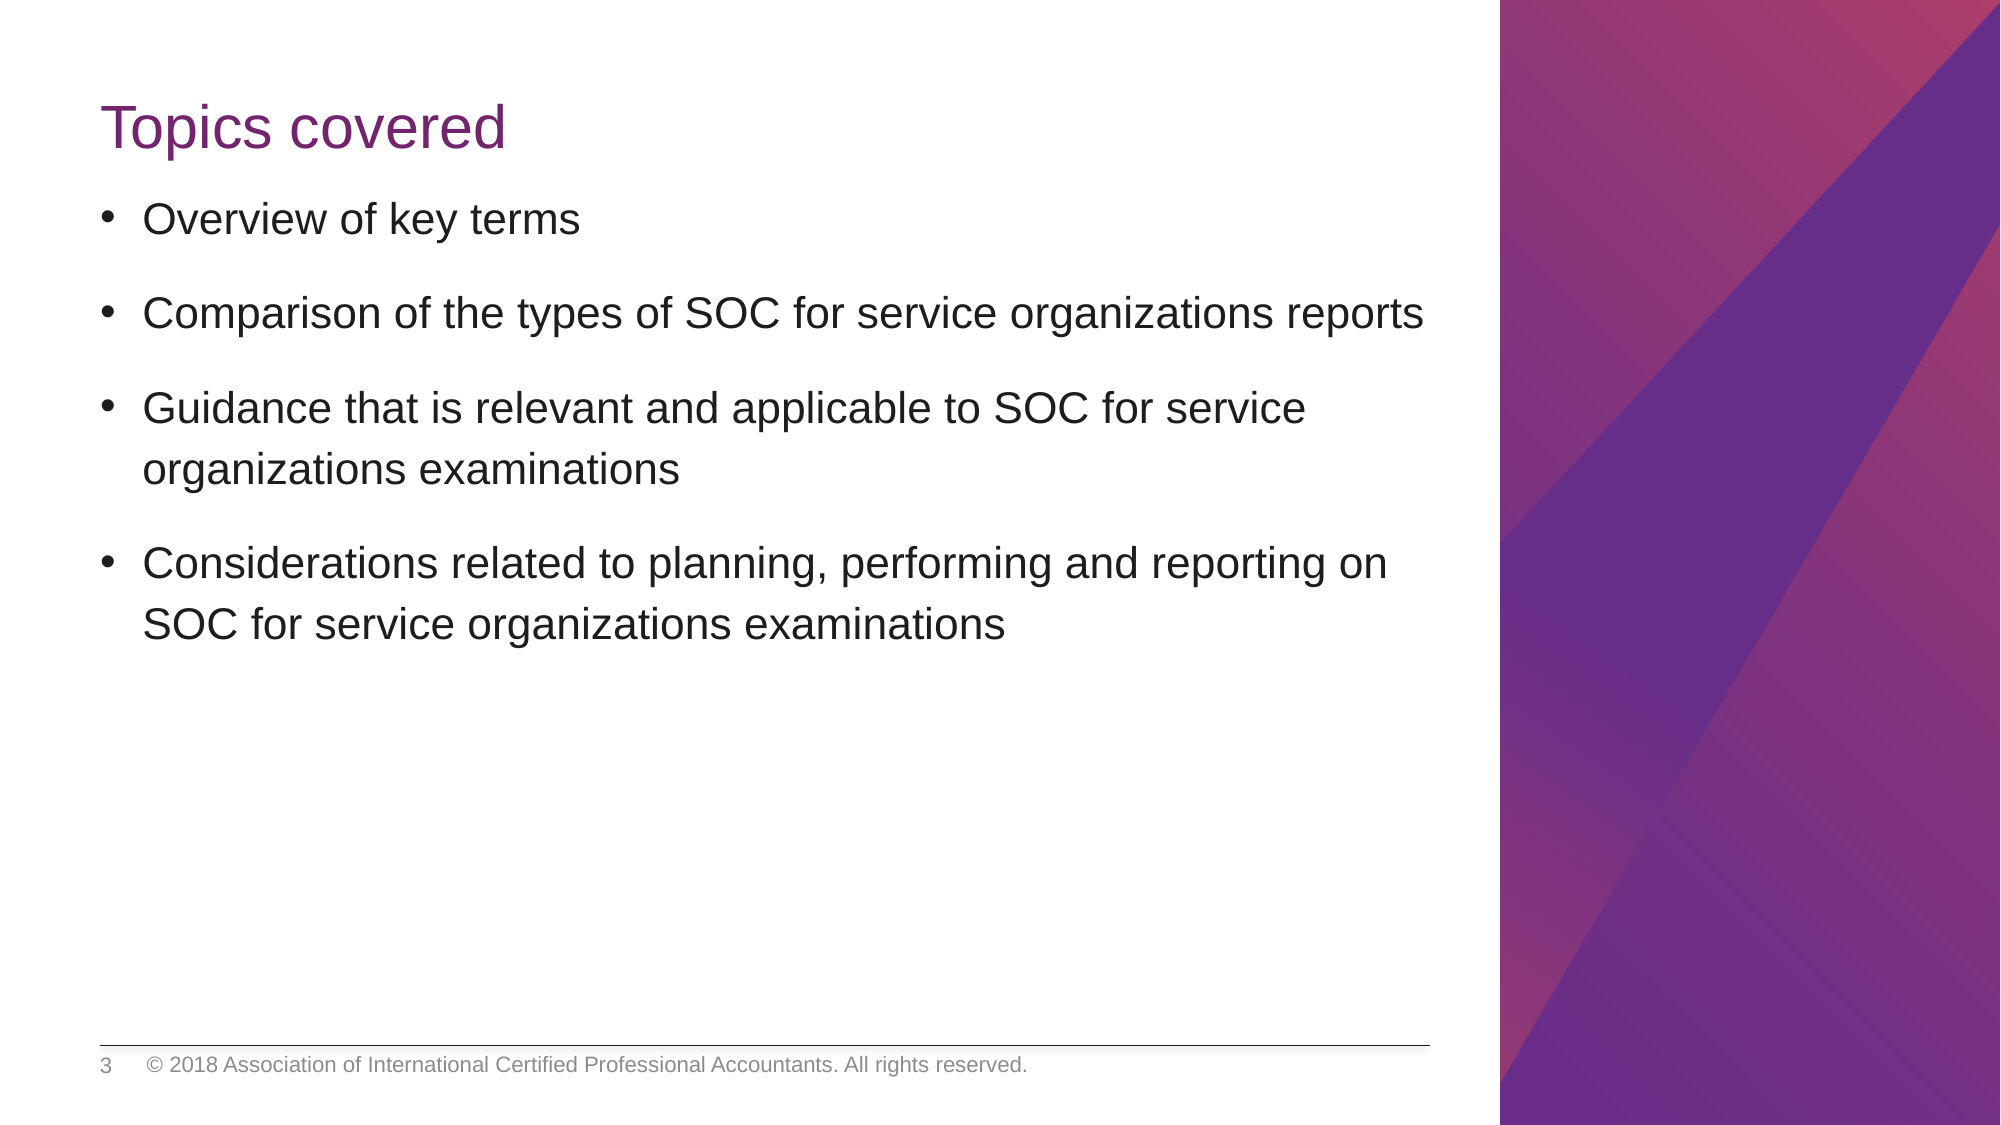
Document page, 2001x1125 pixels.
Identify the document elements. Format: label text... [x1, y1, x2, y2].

list Overview of key terms Comparison of the types of SOC for service organizations reports Guidance that is relevant and applicable to SOC for service organizations examinations Considerations related to planning, performing and reporting on SOC for service organizations examinations [100, 182, 1430, 915]
picture [1500, 0, 2001, 1125]
footer © 2018 Association of International Certified Professional Accountants. All rights reserved. [147, 1050, 1400, 1111]
title Topics covered [100, 31, 1430, 161]
slide_number 3 [99, 1050, 147, 1111]
